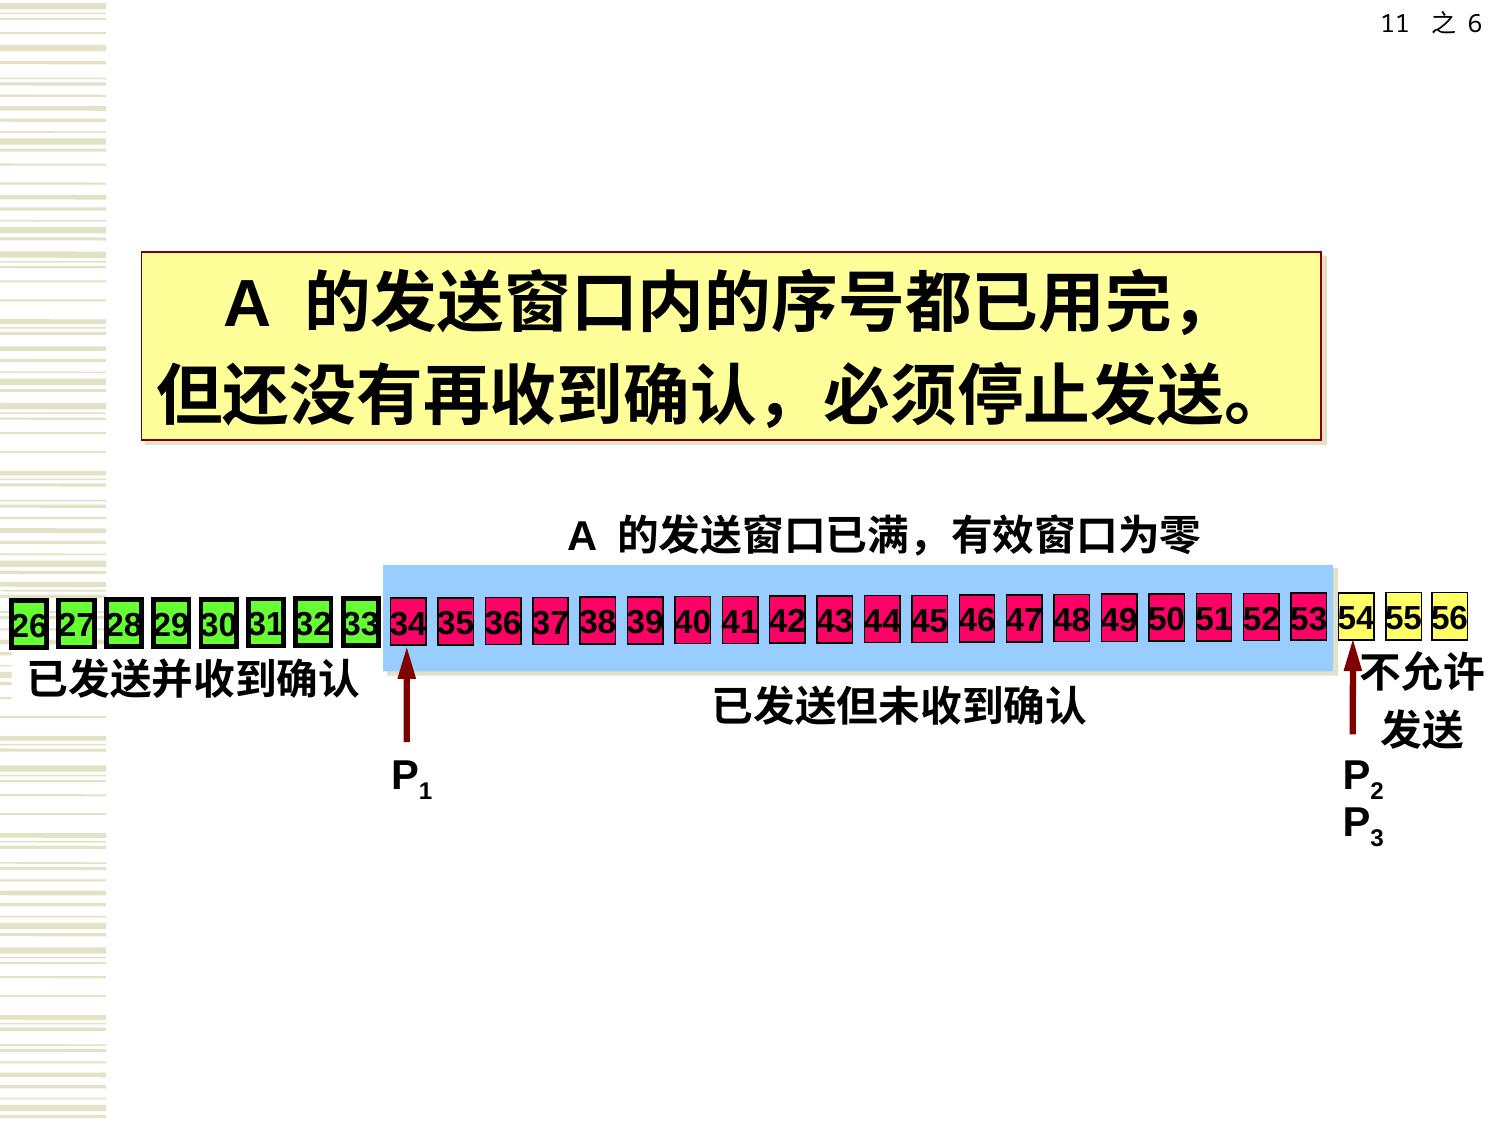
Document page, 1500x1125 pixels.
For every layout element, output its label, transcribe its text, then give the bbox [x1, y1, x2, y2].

text_box [400, 650, 413, 740]
text_box 54 [1338, 592, 1374, 640]
text_box 34 [390, 598, 426, 646]
text_box 52 [1243, 593, 1280, 641]
text_box 51 [1196, 593, 1232, 641]
text_box 33 [343, 598, 379, 646]
text_box 47 [1006, 594, 1043, 642]
text_box 41 [722, 596, 758, 644]
text_box [383, 564, 1334, 672]
text_box 32 [295, 598, 332, 646]
text_box 已发送并收到确认 [11, 645, 376, 711]
text_box 27 [58, 599, 95, 648]
text_box A 的发送窗口内的序号都已用完， 但还没有再收到确认，必须停止发送。 [141, 252, 1322, 441]
text_box 38 [580, 597, 616, 645]
text_box P3 [1327, 787, 1399, 859]
text_box [1346, 639, 1360, 735]
text_box 31 [248, 598, 284, 646]
text_box 35 [437, 597, 474, 645]
text_box 29 [153, 599, 189, 647]
text_box 30 [200, 599, 237, 647]
text_box 55 [1385, 592, 1422, 640]
text_box 不允许 发送 [1345, 638, 1500, 762]
text_box 40 [674, 596, 711, 644]
text_box 49 [1101, 594, 1137, 642]
text_box 45 [911, 595, 948, 643]
text_box P1 [376, 740, 448, 812]
text_box 36 [485, 597, 521, 645]
text_box 26 [11, 600, 47, 648]
text_box 56 [1431, 592, 1468, 640]
text_box 已发送但未收到确认 [696, 672, 1103, 738]
text_box 11 之 6 [1362, 0, 1500, 46]
text_box 48 [1054, 594, 1090, 642]
text_box 53 [1291, 593, 1327, 641]
text_box 39 [627, 596, 663, 644]
text_box P2 [1327, 740, 1399, 787]
text_box 37 [532, 597, 569, 645]
text_box 46 [959, 594, 995, 643]
text_box 50 [1148, 593, 1185, 642]
text_box 42 [769, 596, 806, 644]
text_box 28 [106, 599, 142, 647]
text_box 43 [817, 595, 853, 643]
text_box 44 [864, 595, 900, 643]
text_box A 的发送窗口已满，有效窗口为零 [552, 501, 1217, 564]
